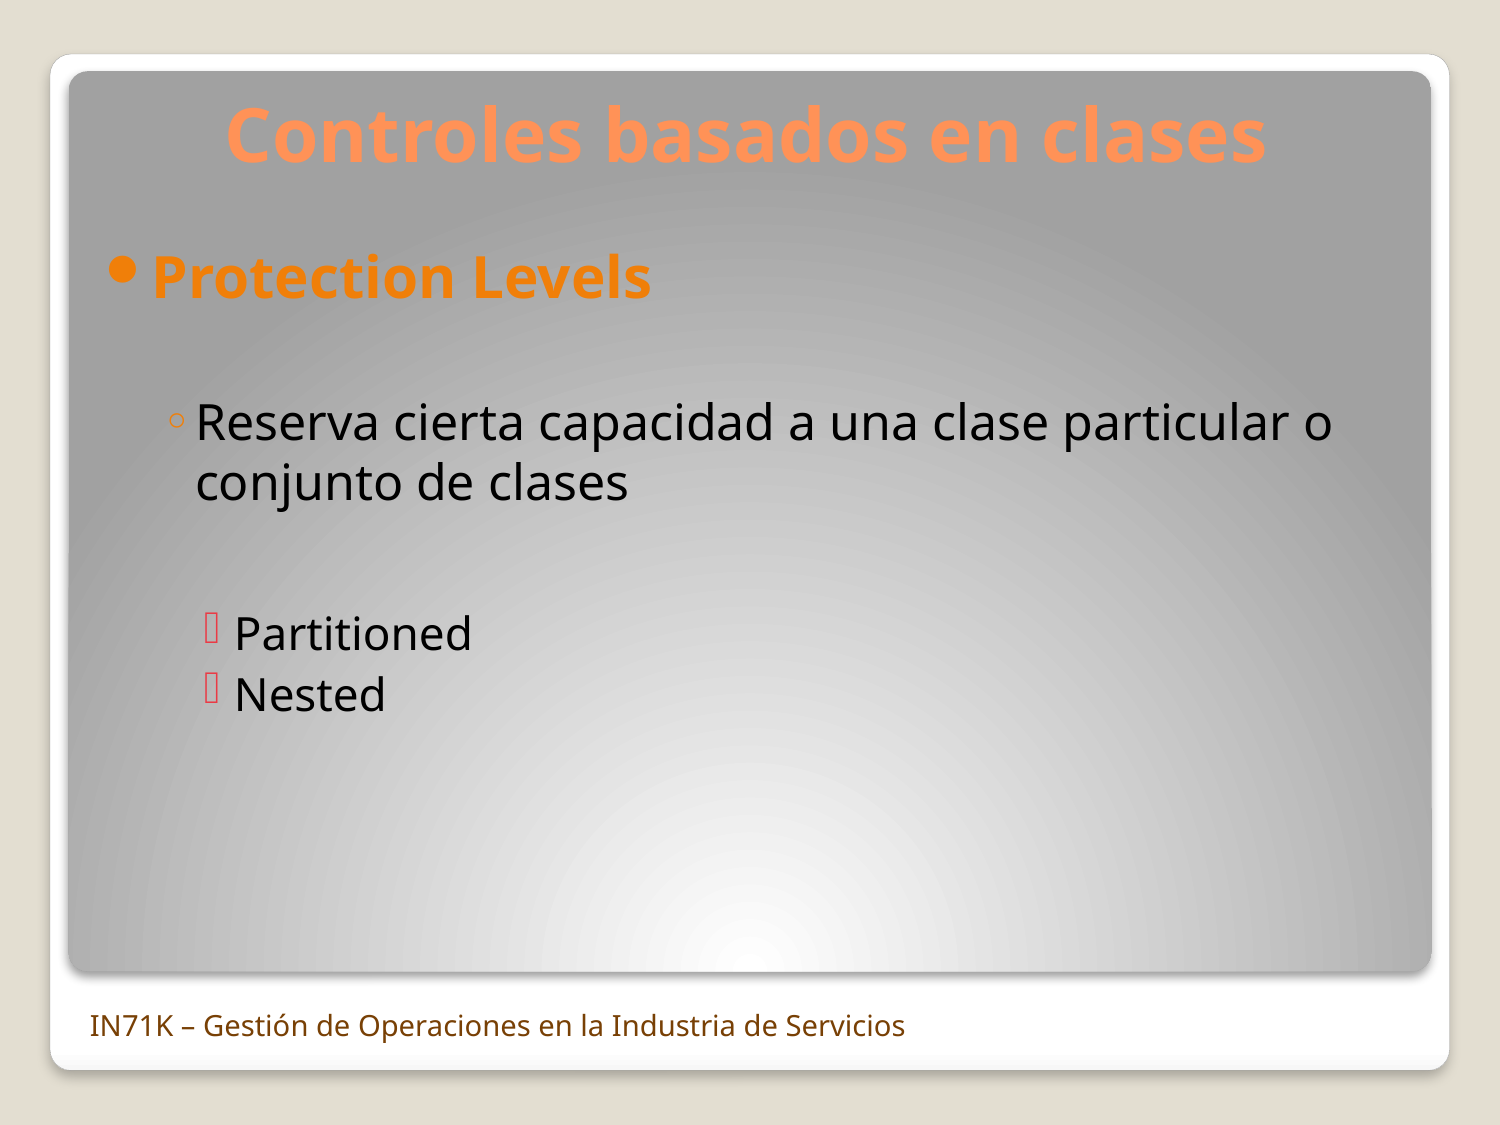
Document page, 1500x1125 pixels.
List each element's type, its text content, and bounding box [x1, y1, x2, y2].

text_box IN71K – Gestión de Operaciones en la Industria de Servicios [74, 999, 1263, 1050]
list Protection Levels Reserva cierta capacidad a una clase particular o conjunto de clases Partitioned Nested [75, 224, 1418, 912]
text_box Controles basados en clases [75, 75, 1418, 185]
